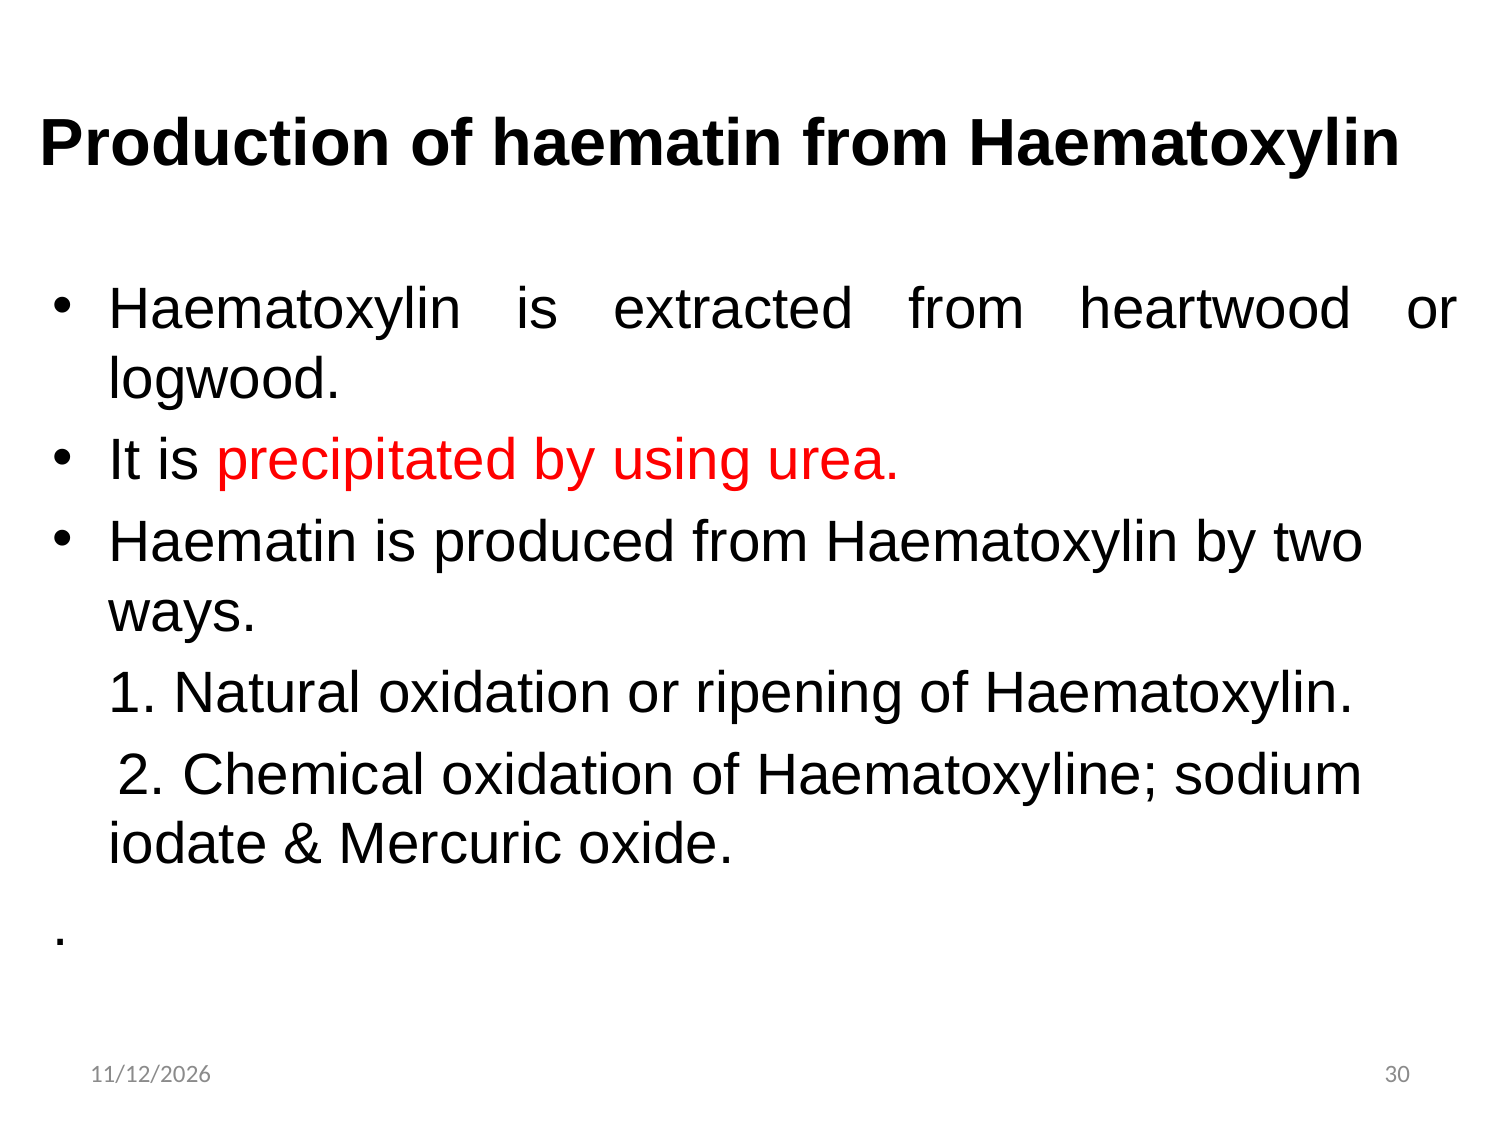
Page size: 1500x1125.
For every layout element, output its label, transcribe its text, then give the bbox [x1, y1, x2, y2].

list Haematoxylin is extracted from heartwood or logwood. It is precipitated by using urea. Haematin is produced from Haematoxylin by two ways. 1. Natural oxidation or ripening of Haematoxylin. 2. Chemical oxidation of Haematoxyline; sodium iodate & Mercuric oxide. . [37, 262, 1475, 1005]
slide_number 30 [1074, 1042, 1425, 1103]
title Production of haematin from Haematoxylin [24, 45, 1475, 233]
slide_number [75, 1042, 425, 1103]
